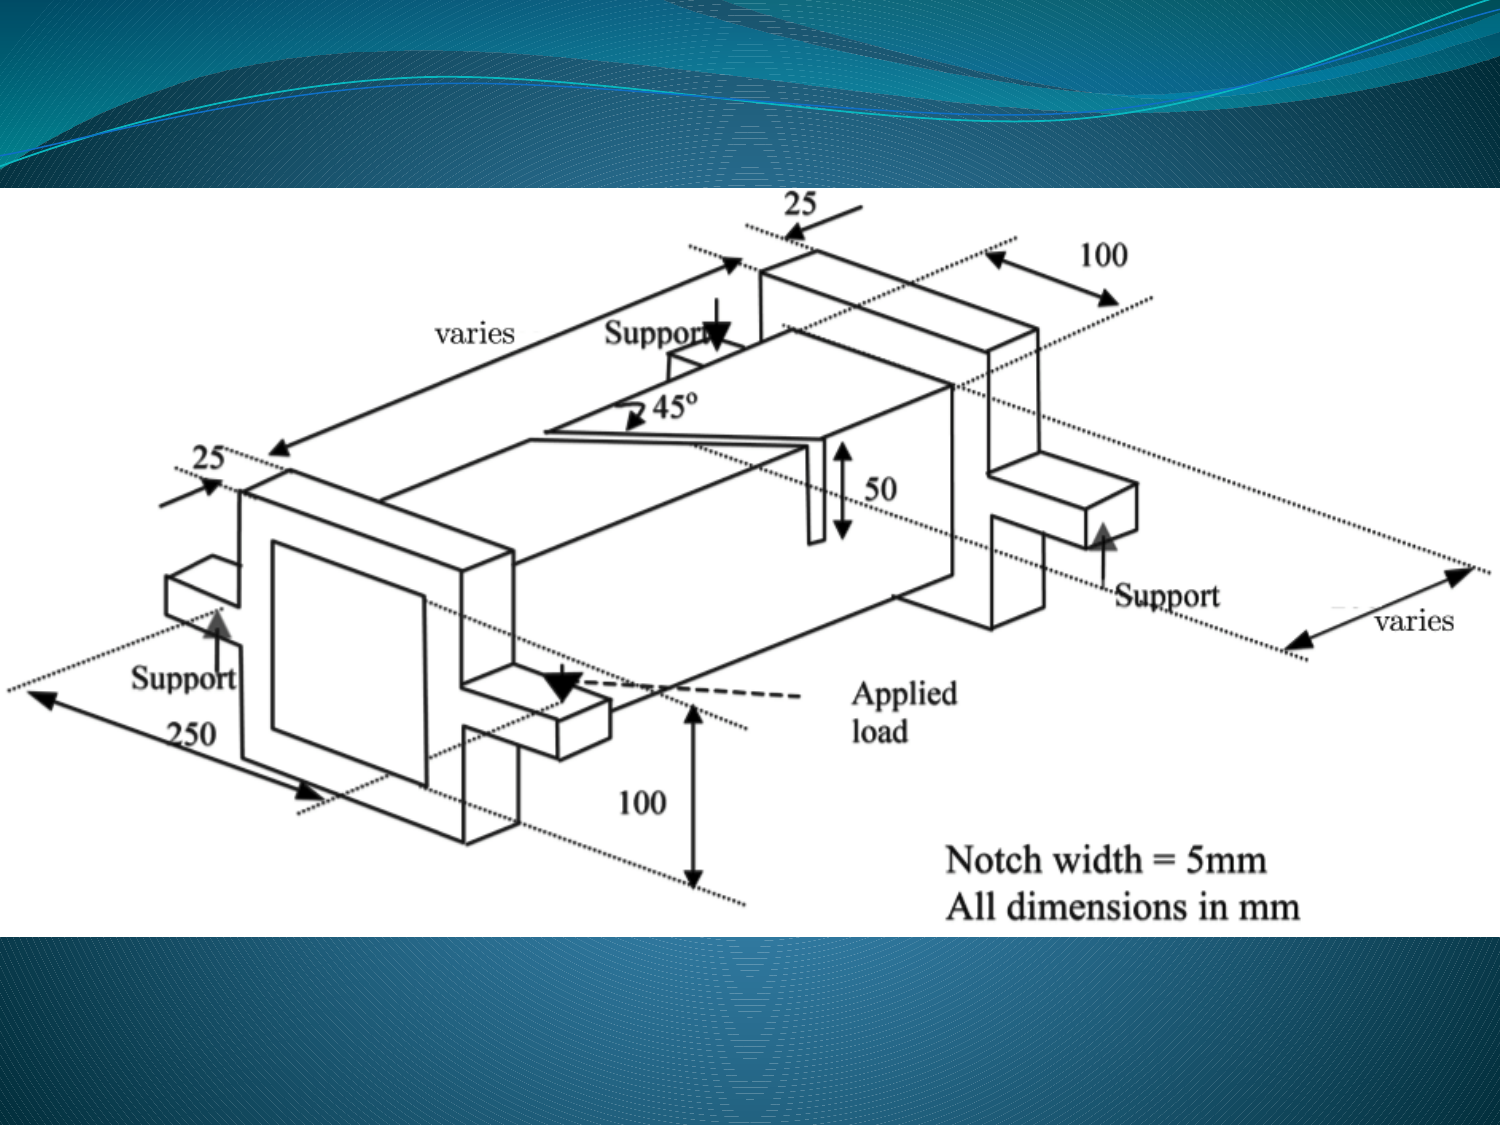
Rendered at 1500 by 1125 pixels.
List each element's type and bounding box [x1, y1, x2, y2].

picture [0, 188, 1500, 937]
